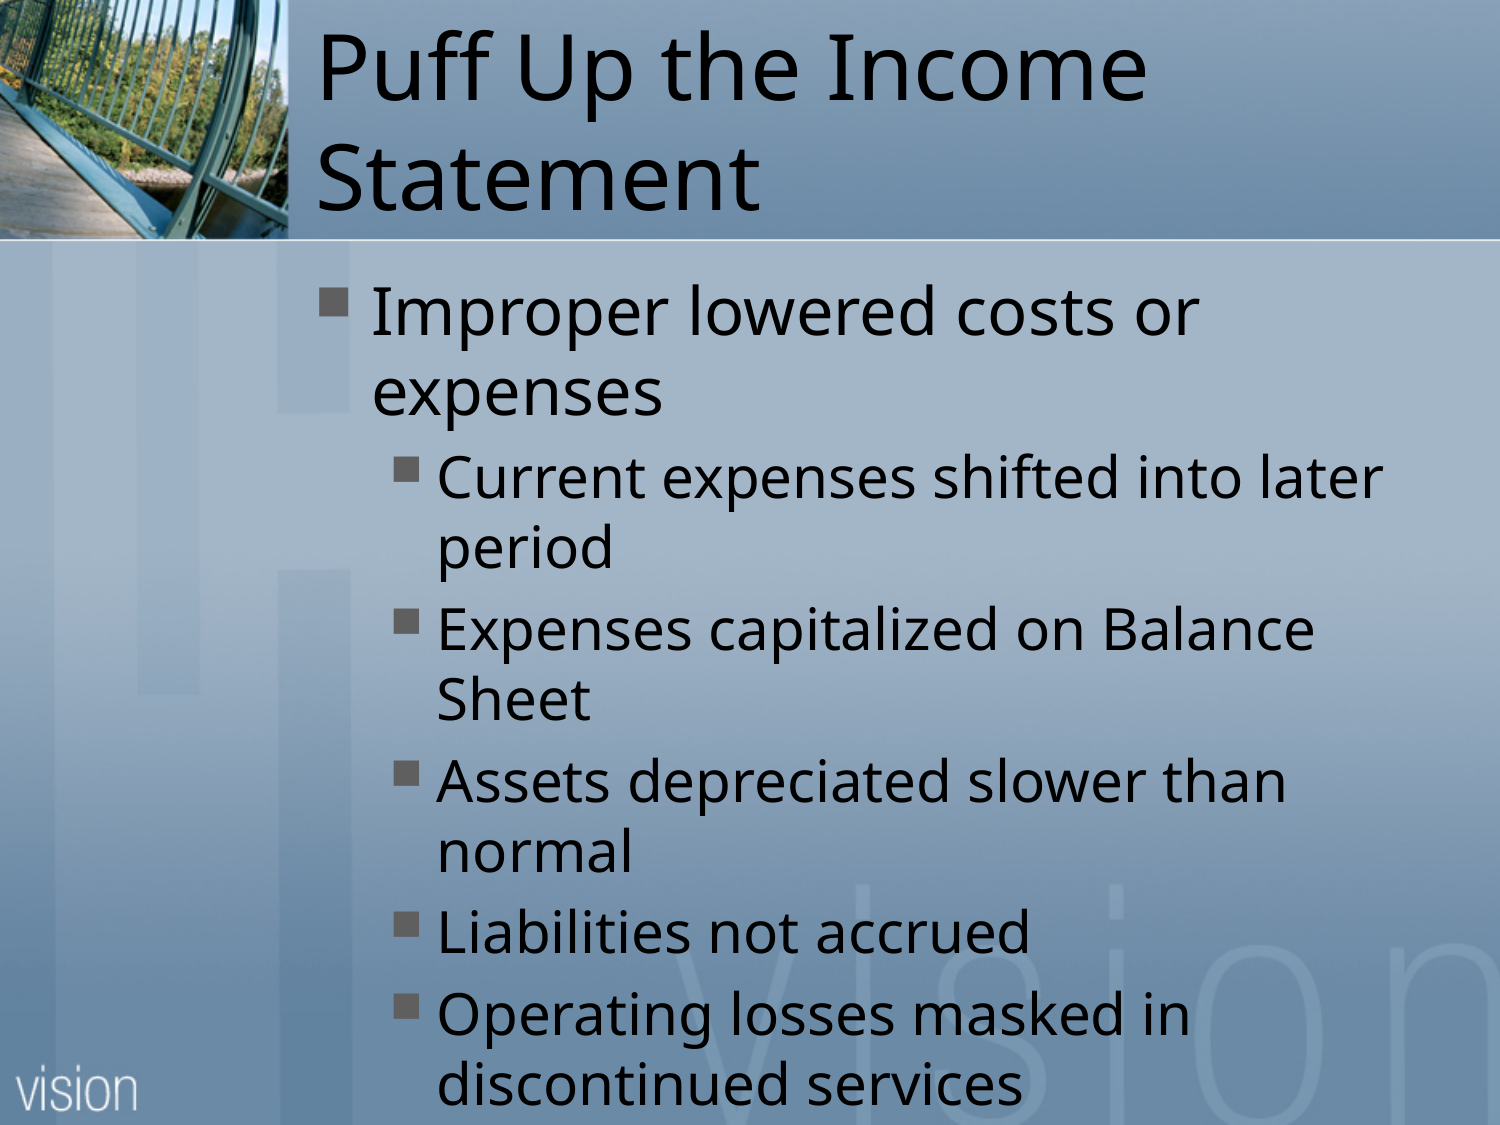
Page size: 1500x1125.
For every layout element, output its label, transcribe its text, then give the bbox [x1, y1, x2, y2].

title Puff Up the Income Statement [299, 30, 1462, 207]
picture [0, 0, 1500, 1125]
list Improper lowered costs or expenses Current expenses shifted into later period Expenses capitalized on Balance Sheet Assets depreciated slower than normal Liabilities not accrued Operating losses masked in discontinued services [299, 261, 1462, 1095]
